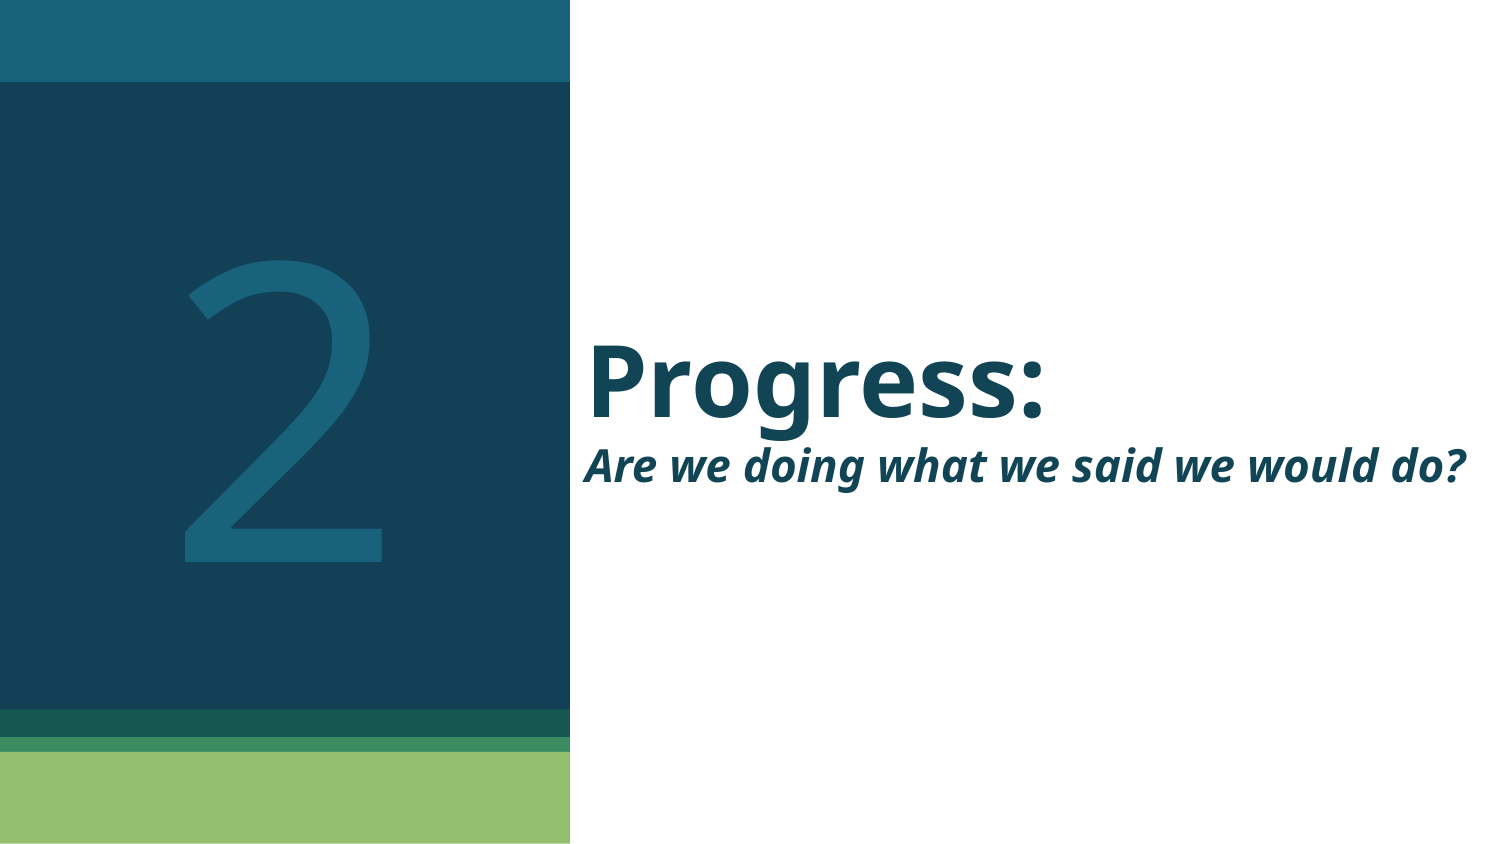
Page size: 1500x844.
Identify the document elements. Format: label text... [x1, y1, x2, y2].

title Progress: Are we doing what we said we would do? [570, 263, 1500, 507]
text_box 2 [0, 82, 570, 709]
